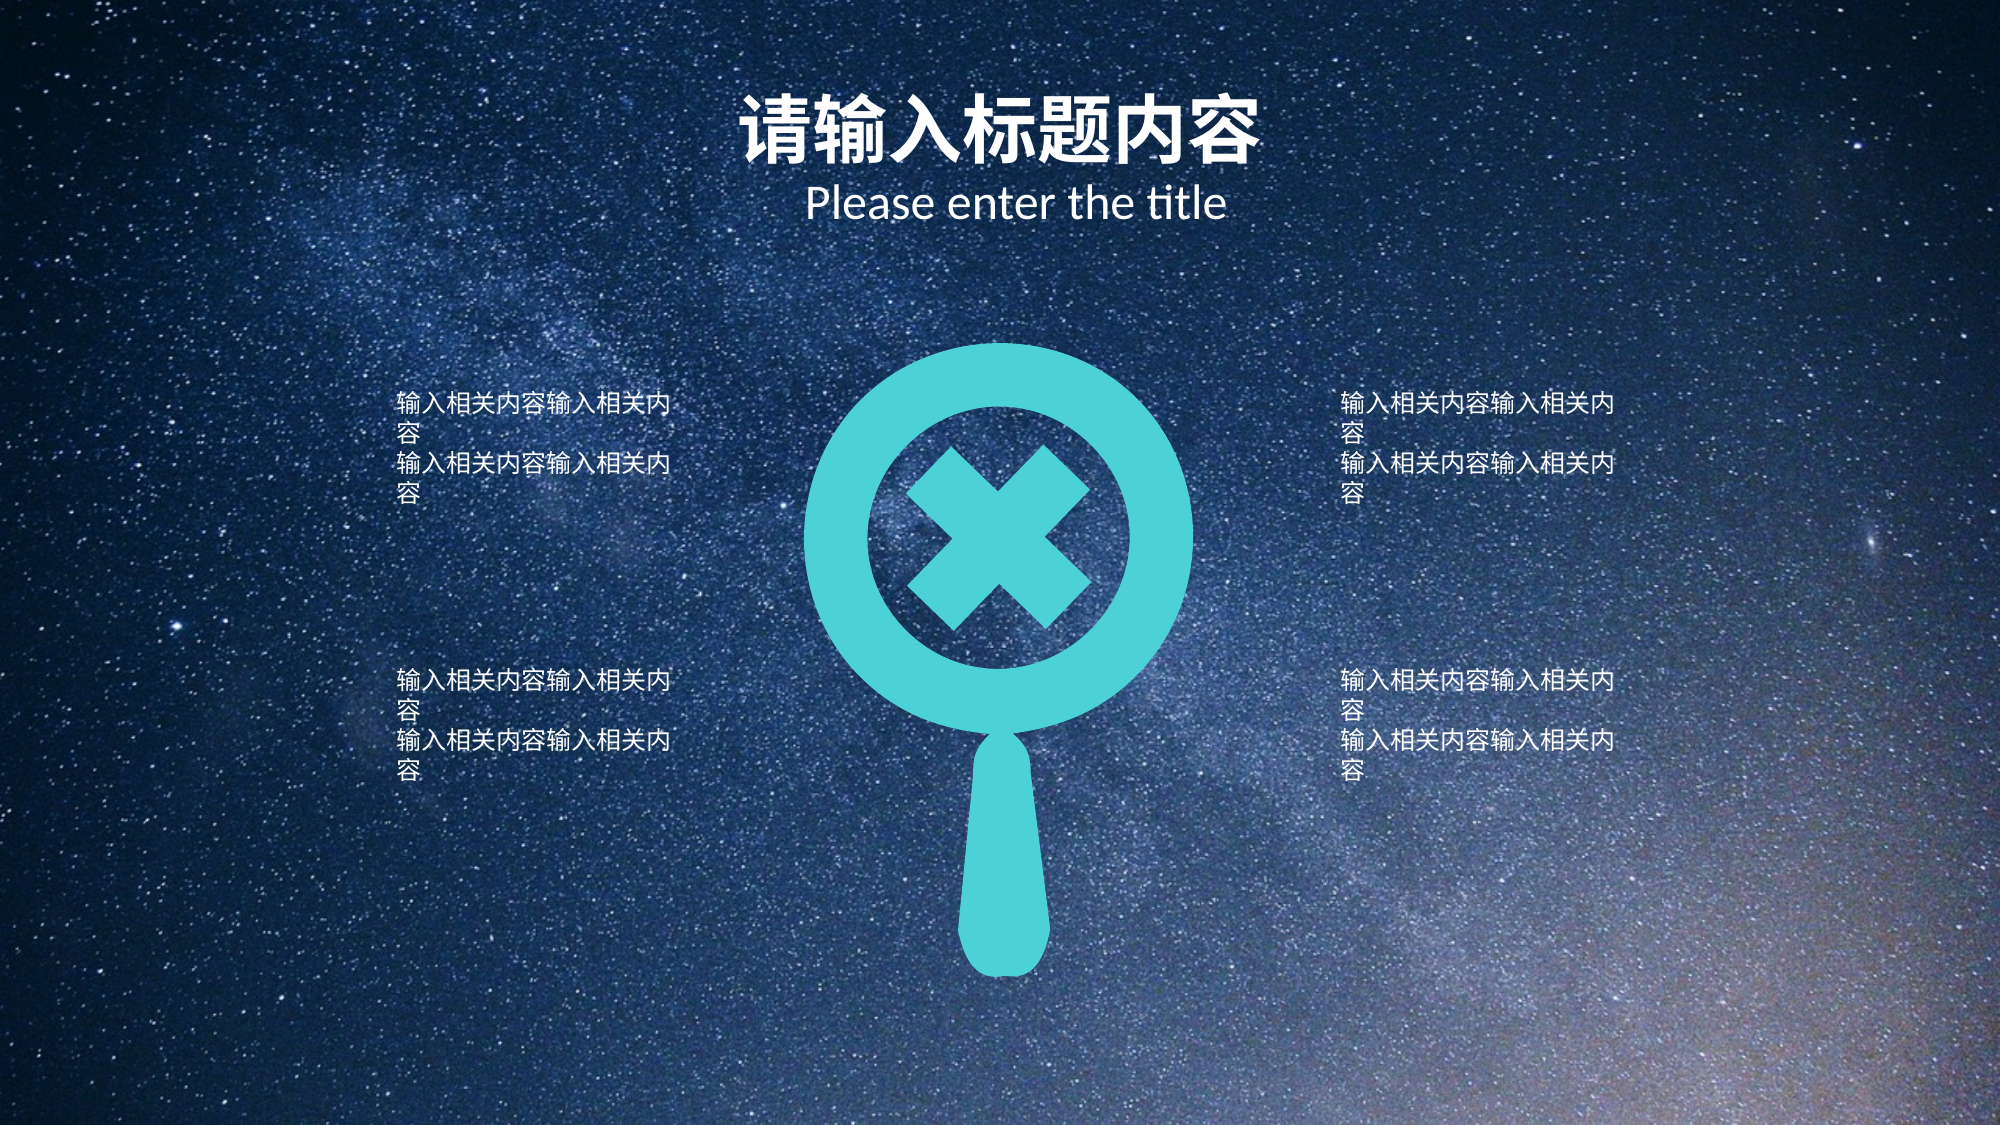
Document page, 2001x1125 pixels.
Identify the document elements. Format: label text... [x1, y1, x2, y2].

text_box 输入相关内容输入相关内容 输入相关内容输入相关内容 [381, 657, 701, 792]
text_box 输入相关内容输入相关内容 输入相关内容输入相关内容 [1325, 657, 1645, 792]
text_box 输入相关内容输入相关内容 输入相关内容输入相关内容 [381, 380, 701, 515]
picture [0, 0, 2000, 1125]
text_box 请输入标题内容 [722, 74, 1278, 180]
text_box 输入相关内容输入相关内容 输入相关内容输入相关内容 [1325, 380, 1645, 515]
text_box [804, 343, 1194, 977]
text_box Please enter the title [790, 162, 1243, 237]
